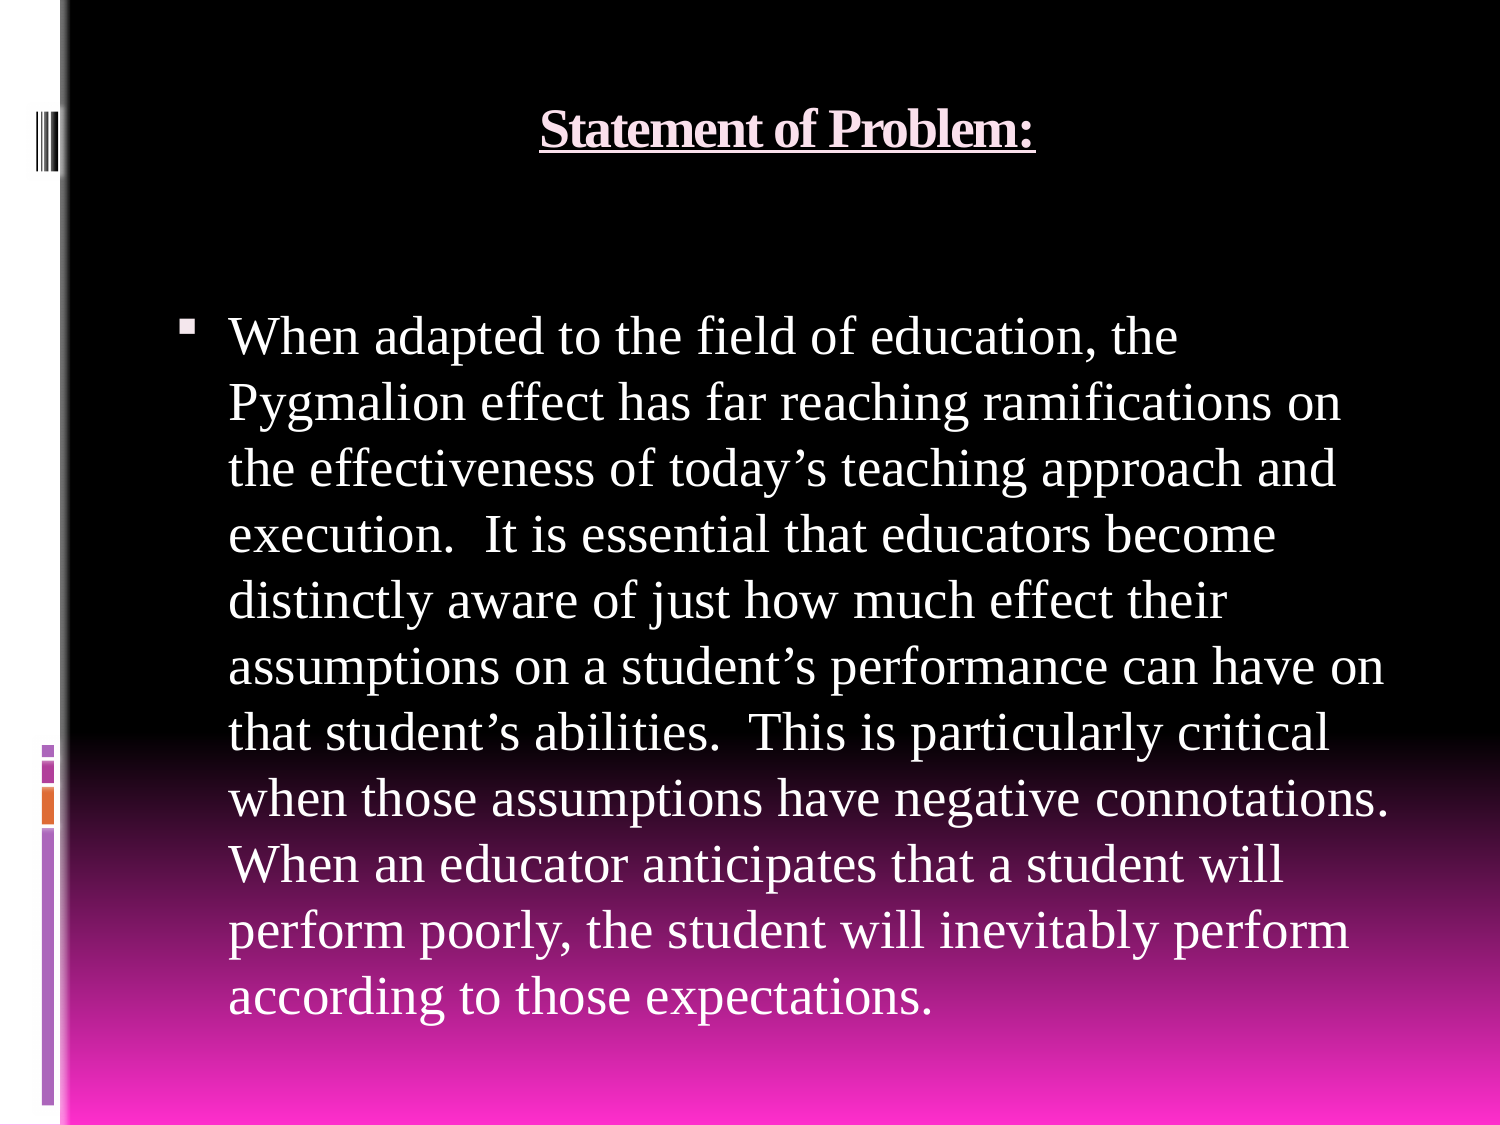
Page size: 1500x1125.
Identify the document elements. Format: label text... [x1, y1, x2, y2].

list When adapted to the field of education, the Pygmalion effect has far reaching ramifications on the effectiveness of today’s teaching approach and execution. It is essential that educators become distinctly aware of just how much effect their assumptions on a student’s performance can have on that student’s abilities. This is particularly critical when those assumptions have negative connotations. When an educator anticipates that a student will perform poorly, the student will inevitably perform according to those expectations. [150, 292, 1425, 1043]
title Statement of Problem: [150, 83, 1425, 234]
